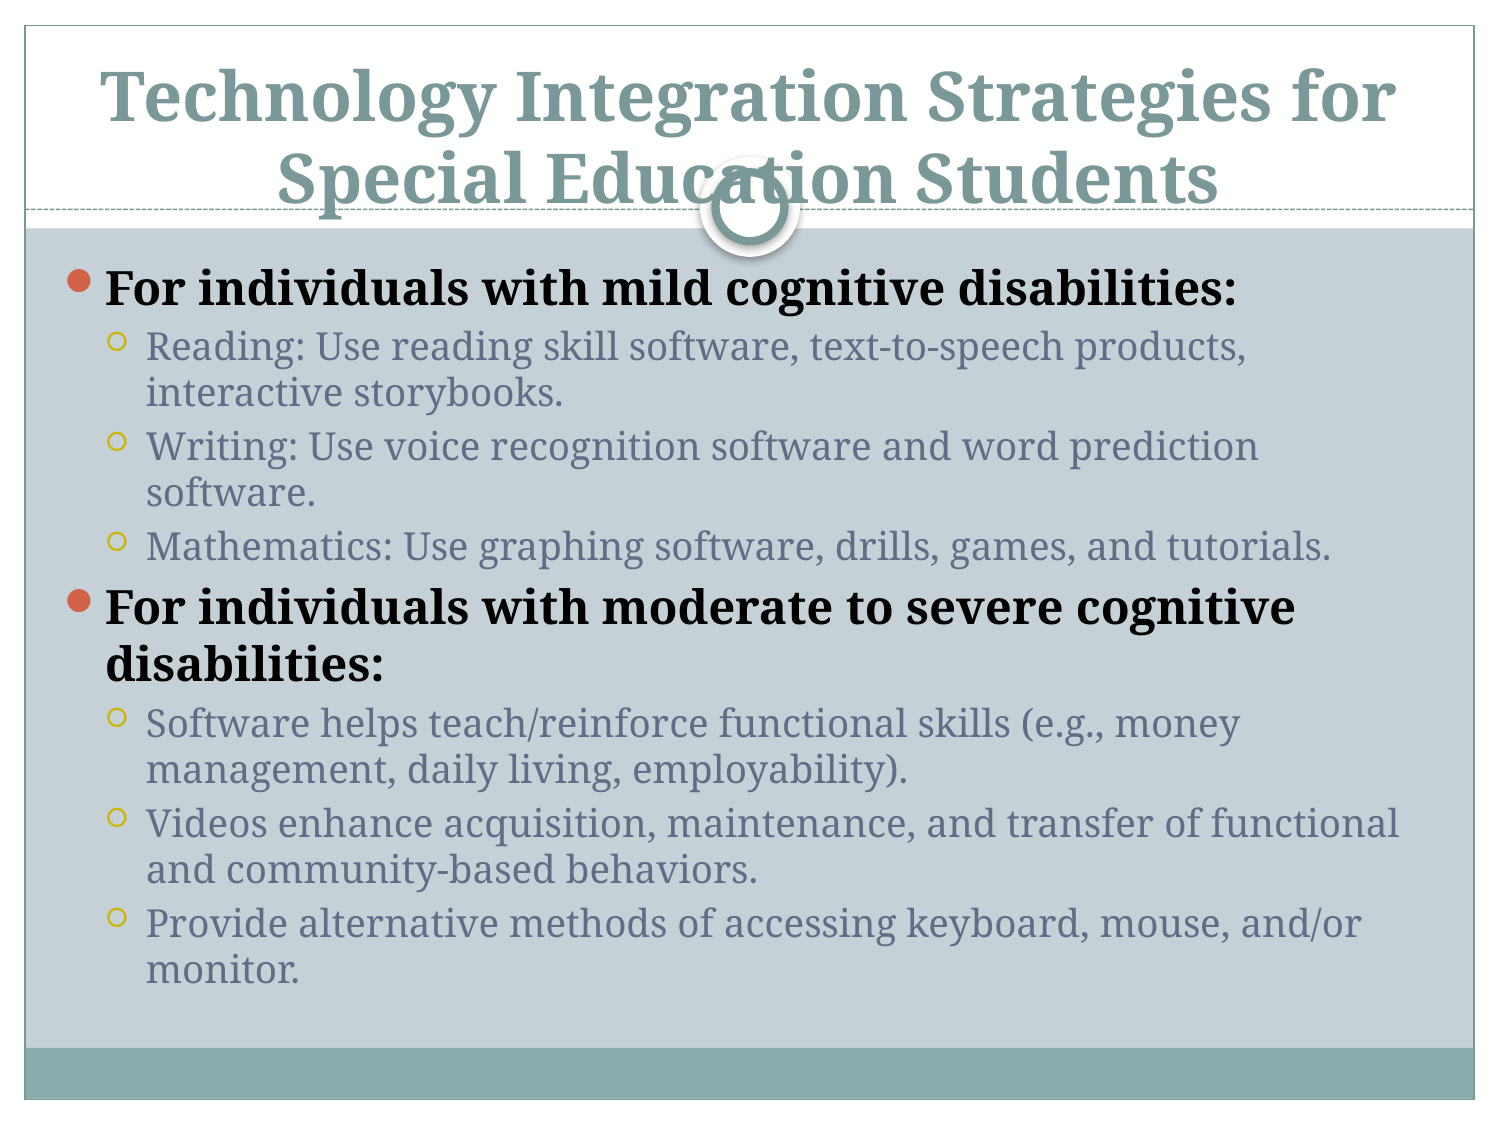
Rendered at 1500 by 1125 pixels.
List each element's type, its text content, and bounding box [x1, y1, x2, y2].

list For individuals with mild cognitive disabilities: Reading: Use reading skill software, text-to-speech products, interactive storybooks. Writing: Use voice recognition software and word prediction software. Mathematics: Use graphing software, drills, games, and tutorials. For individuals with moderate to severe cognitive disabilities: Software helps teach/reinforce functional skills (e.g., money management, daily living, employability). Videos enhance acquisition, maintenance, and transfer of functional and community-based behaviors. Provide alternative methods of accessing keyboard, mouse, and/or monitor. [49, 250, 1445, 1001]
title Technology Integration Strategies for Special Education Students [49, 37, 1450, 225]
